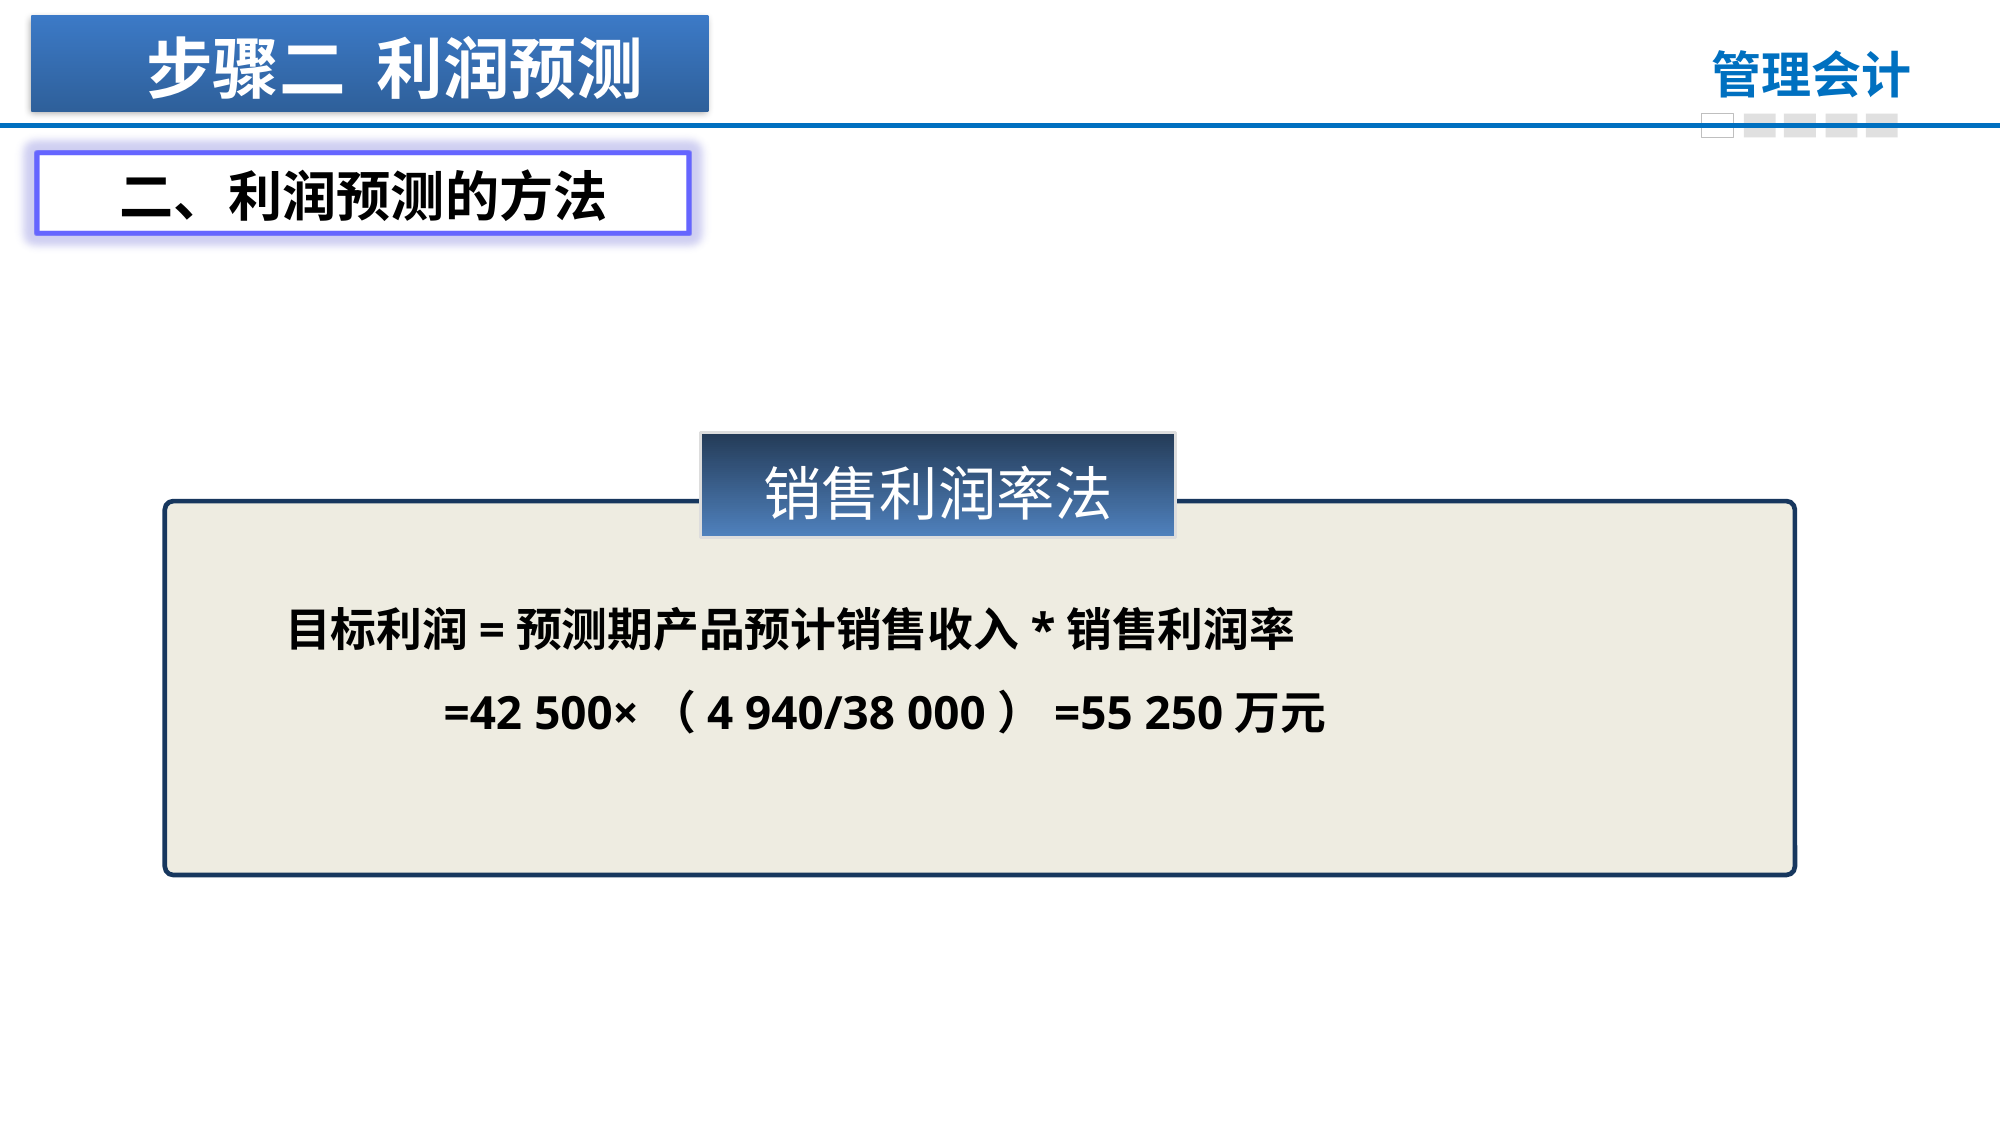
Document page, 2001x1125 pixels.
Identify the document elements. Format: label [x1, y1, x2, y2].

text_box [31, 14, 709, 117]
text_box [7, 125, 719, 261]
text_box [164, 432, 1796, 876]
